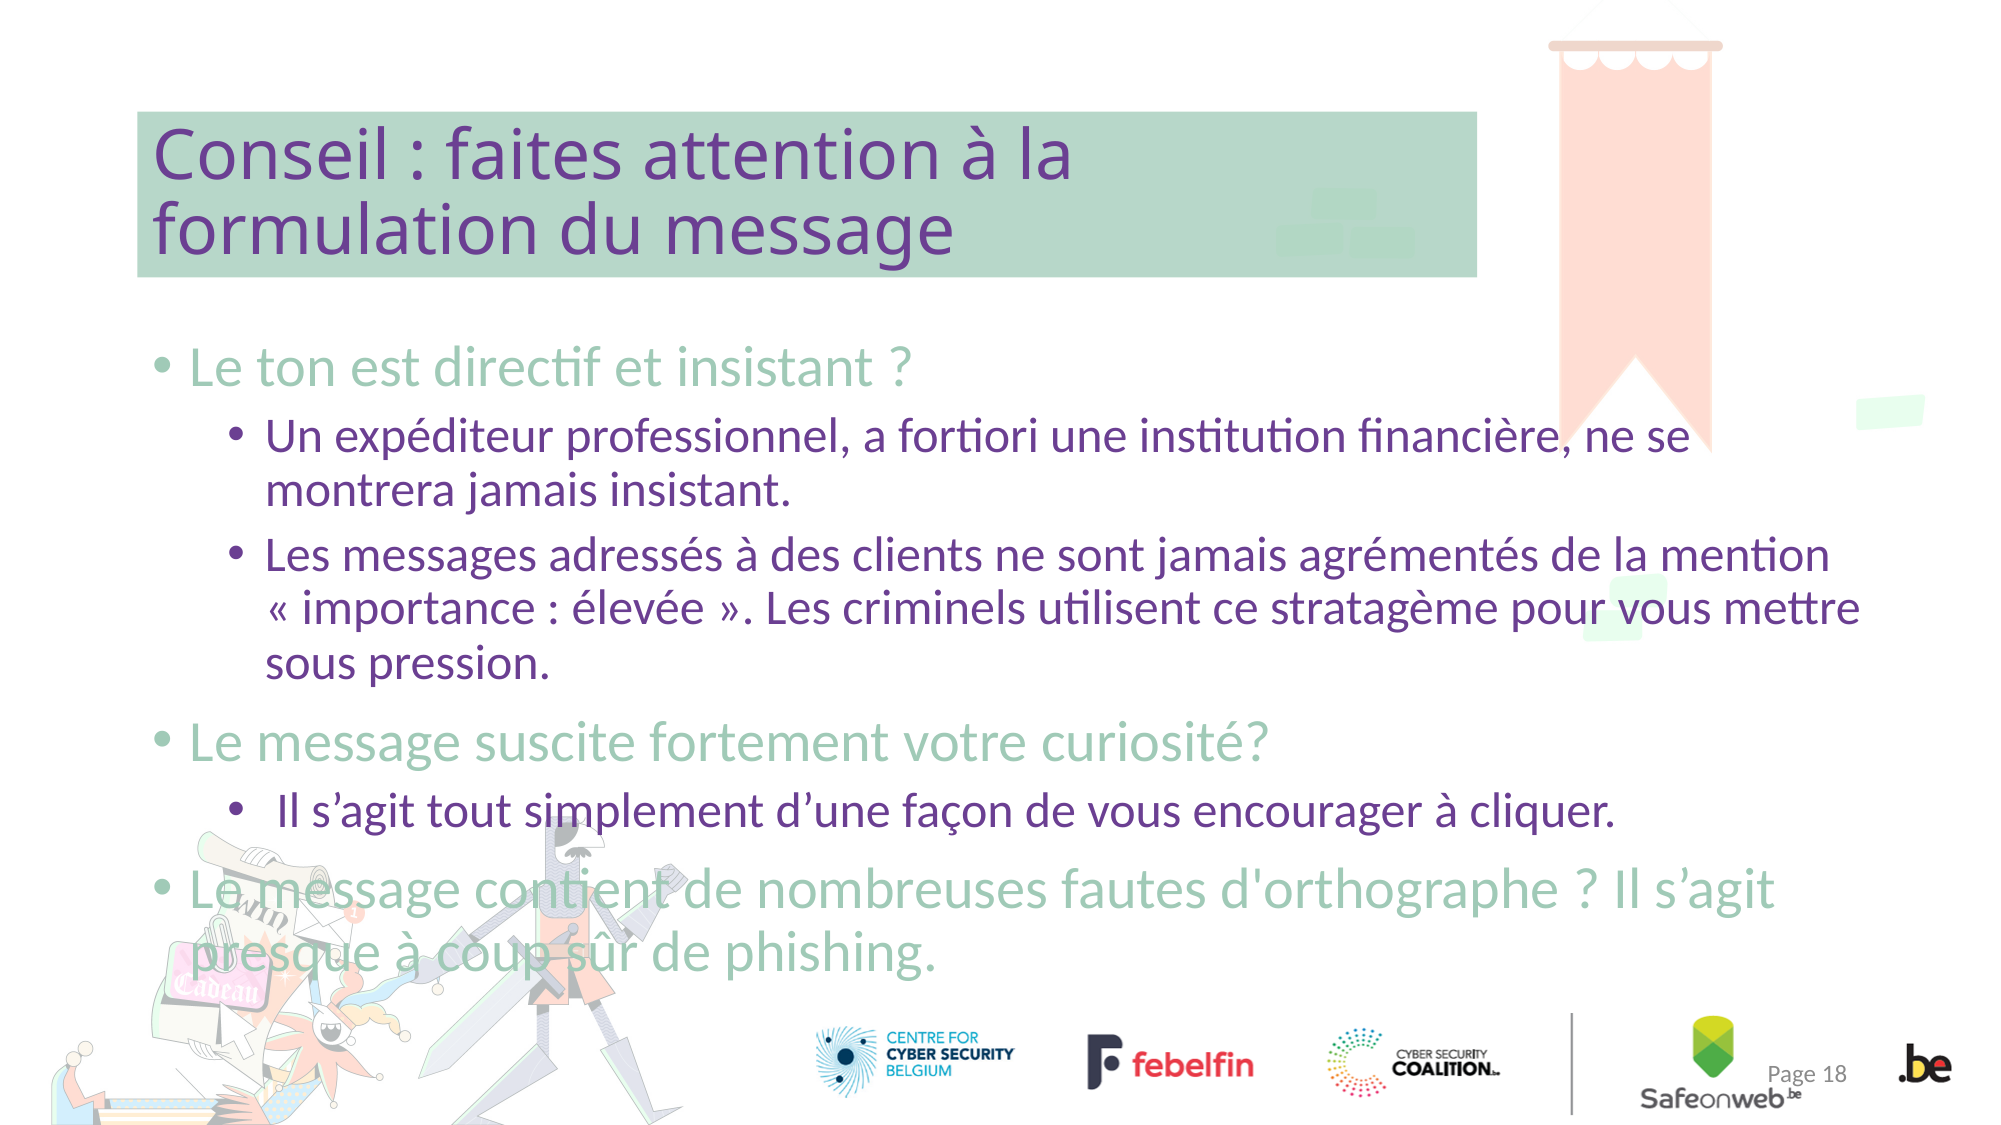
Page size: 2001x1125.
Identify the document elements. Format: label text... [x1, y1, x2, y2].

title Conseil : faites attention à la formulation du message [137, 111, 1478, 278]
slide_number Page 18 [1412, 1042, 1863, 1103]
picture [802, 1013, 2000, 1117]
list Le ton est directif et insistant ? Un expéditeur professionnel, a fortiori une institution financière, ne se montrera jamais insistant. Les messages adressés à des clients ne sont jamais agrémentés de la mention « importance : élevée ». Les criminels utilisent ce stratagème pour vous mettre sous pression. Le message suscite fortement votre curiosité? Il s’agit tout simplement d’une façon de vous encourager à cliquer. Le message contient de nombreuses fautes d'orthographe ? Il s’agit presque à coup sûr de phishing. [137, 328, 1900, 1043]
